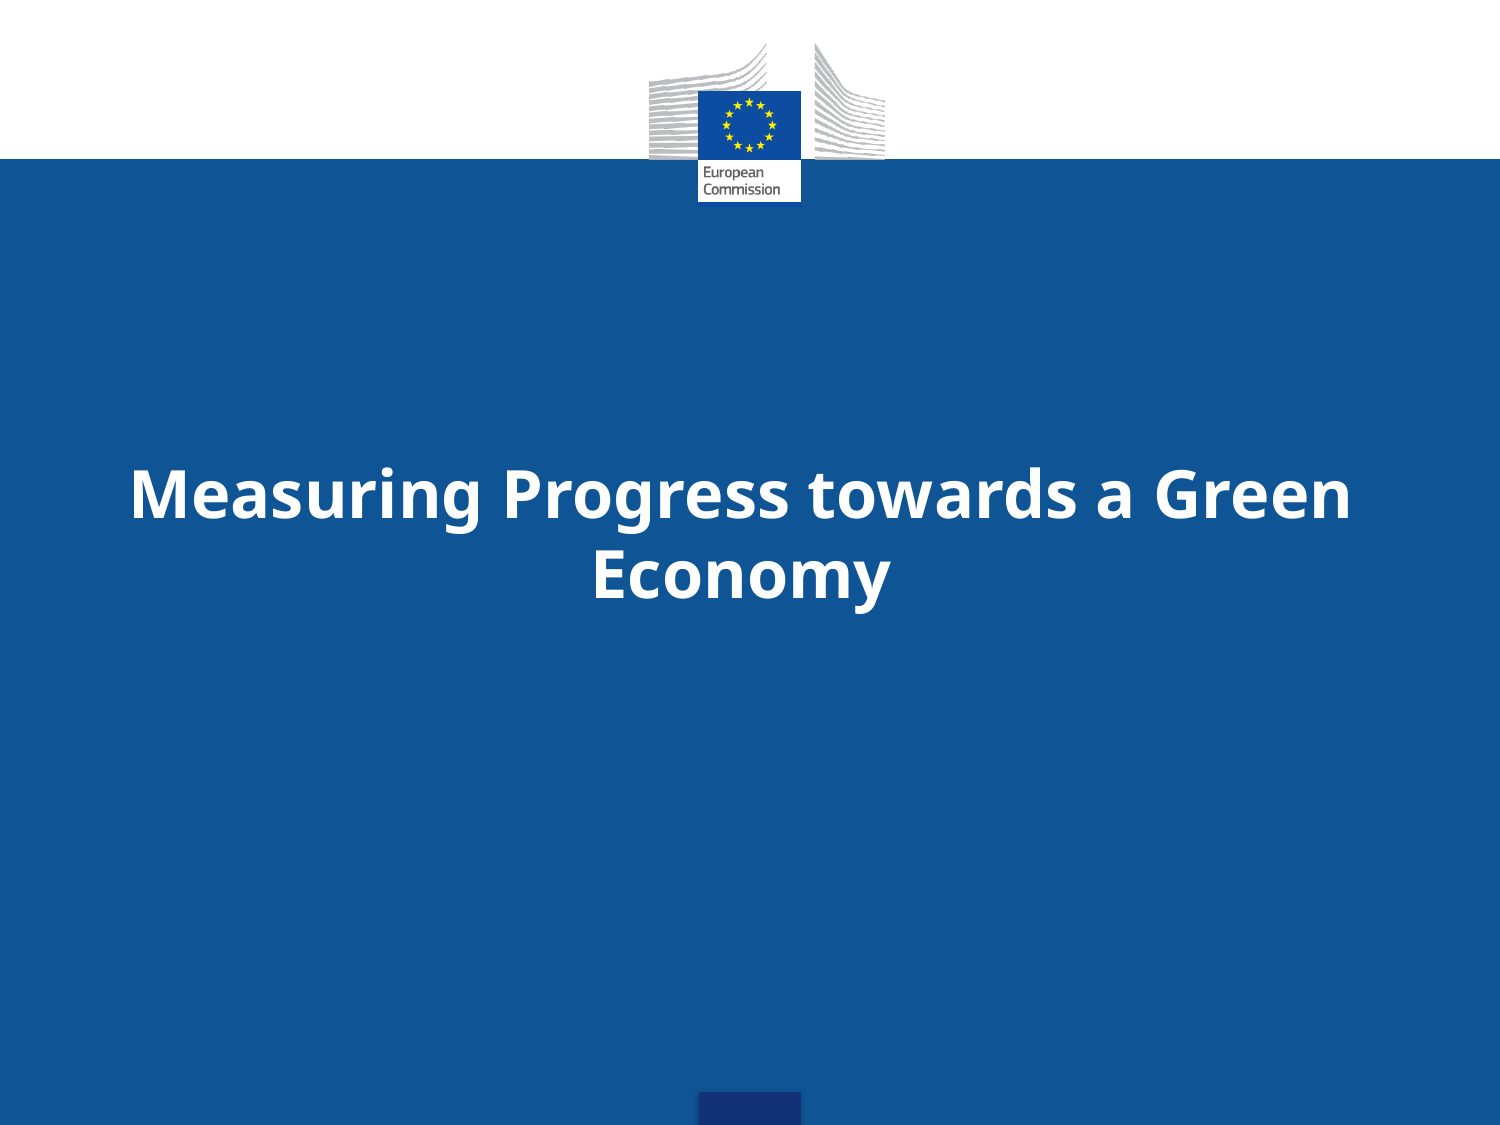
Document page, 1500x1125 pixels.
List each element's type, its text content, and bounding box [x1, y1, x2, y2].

subtitle Measuring Progress towards a Green Economy [41, 444, 1441, 728]
